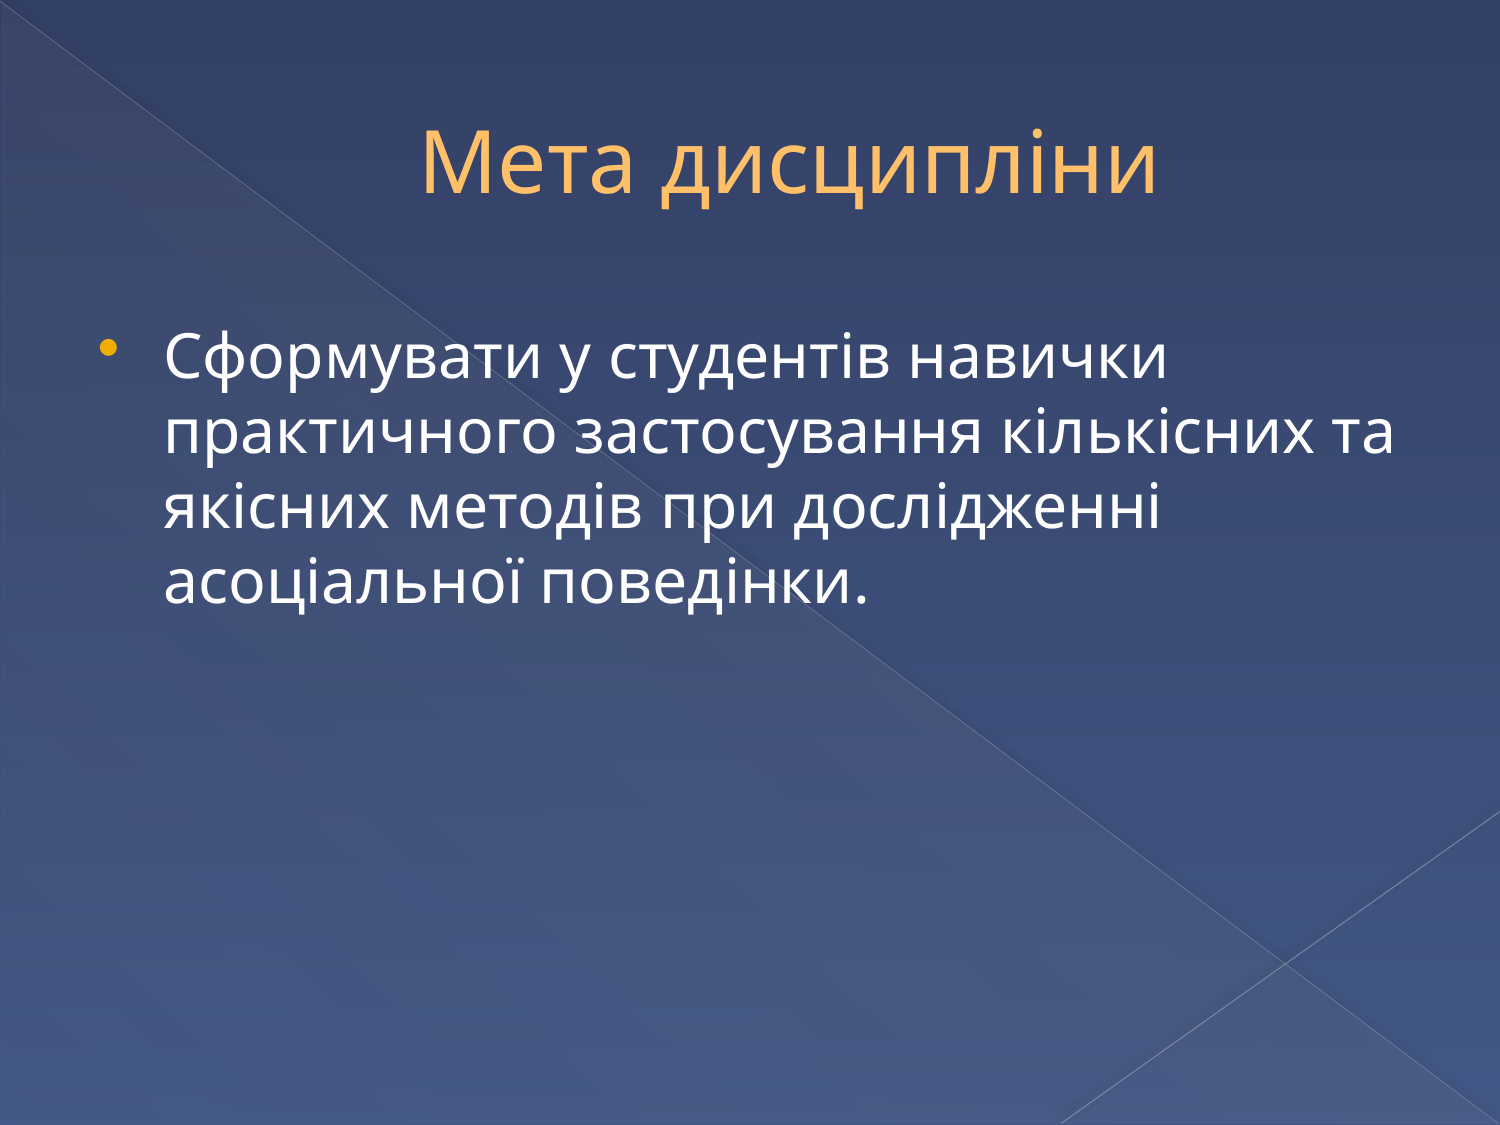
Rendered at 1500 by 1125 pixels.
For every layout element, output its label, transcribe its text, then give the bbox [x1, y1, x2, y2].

list Сформувати у студентів навички практичного застосування кількісних та якісних методів при дослідженні асоціальної поведінки. [75, 308, 1425, 1059]
title Мета дисципліни [75, 43, 1425, 274]
